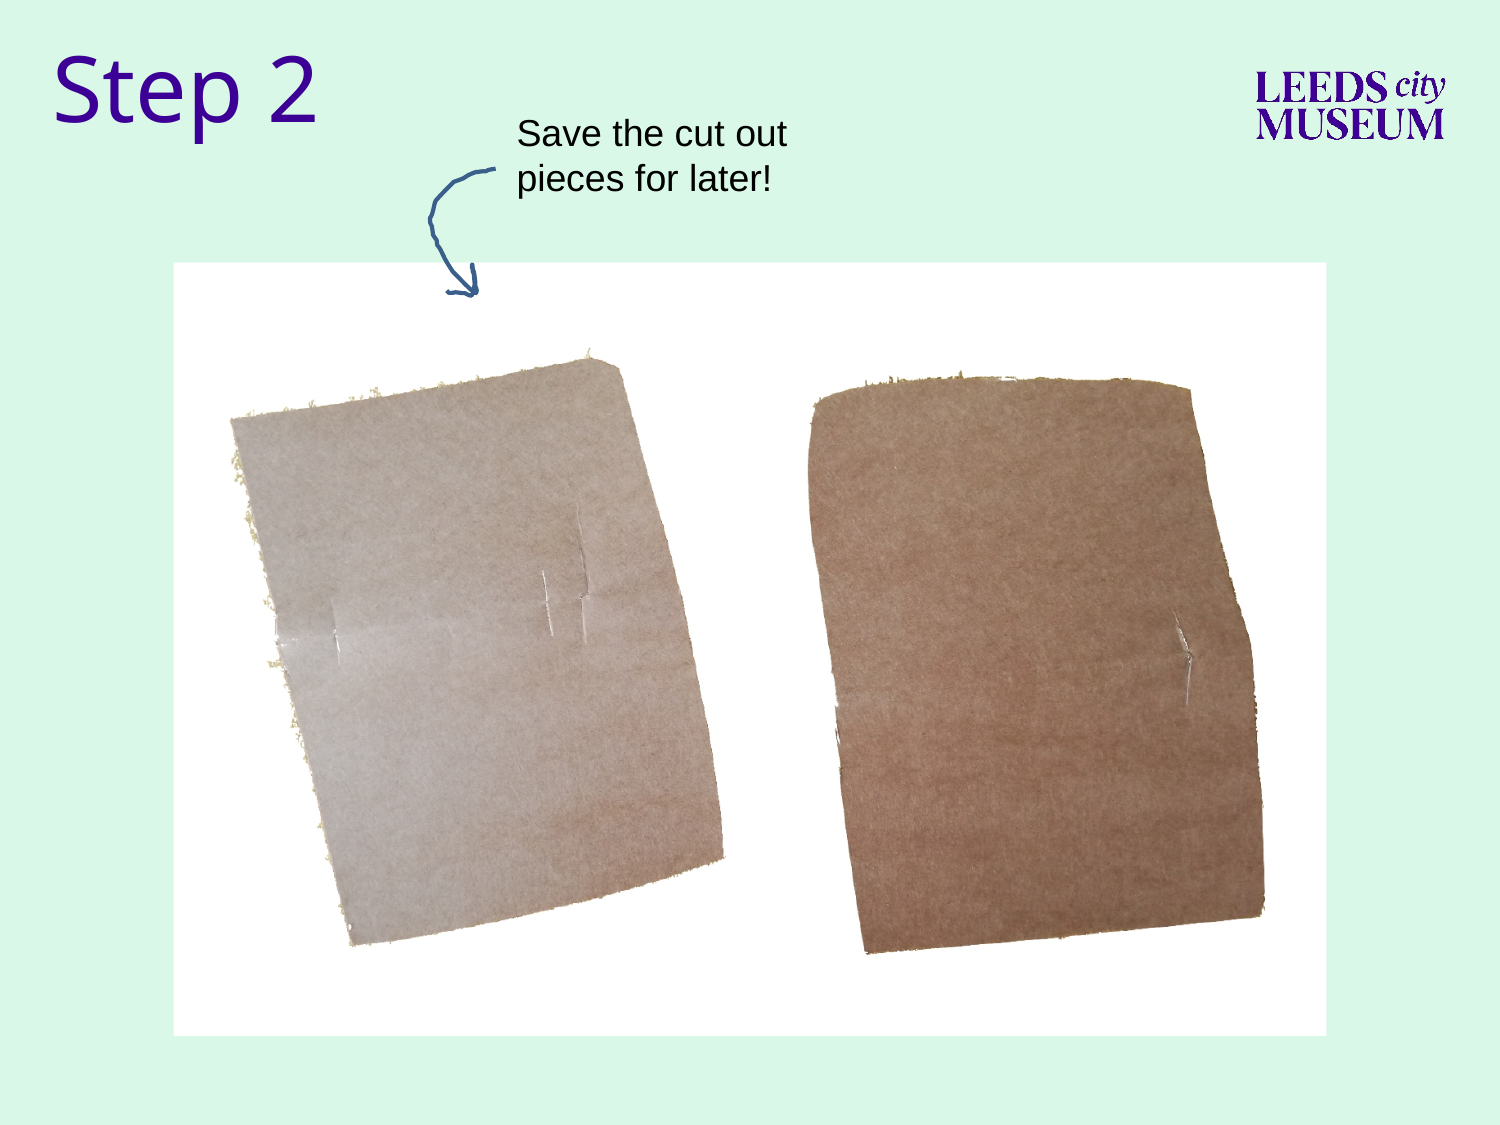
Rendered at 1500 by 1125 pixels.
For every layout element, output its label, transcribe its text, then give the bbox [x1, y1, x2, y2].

title Step 2 [14, 23, 358, 166]
picture [175, 71, 1326, 1125]
picture [1222, 11, 1479, 199]
